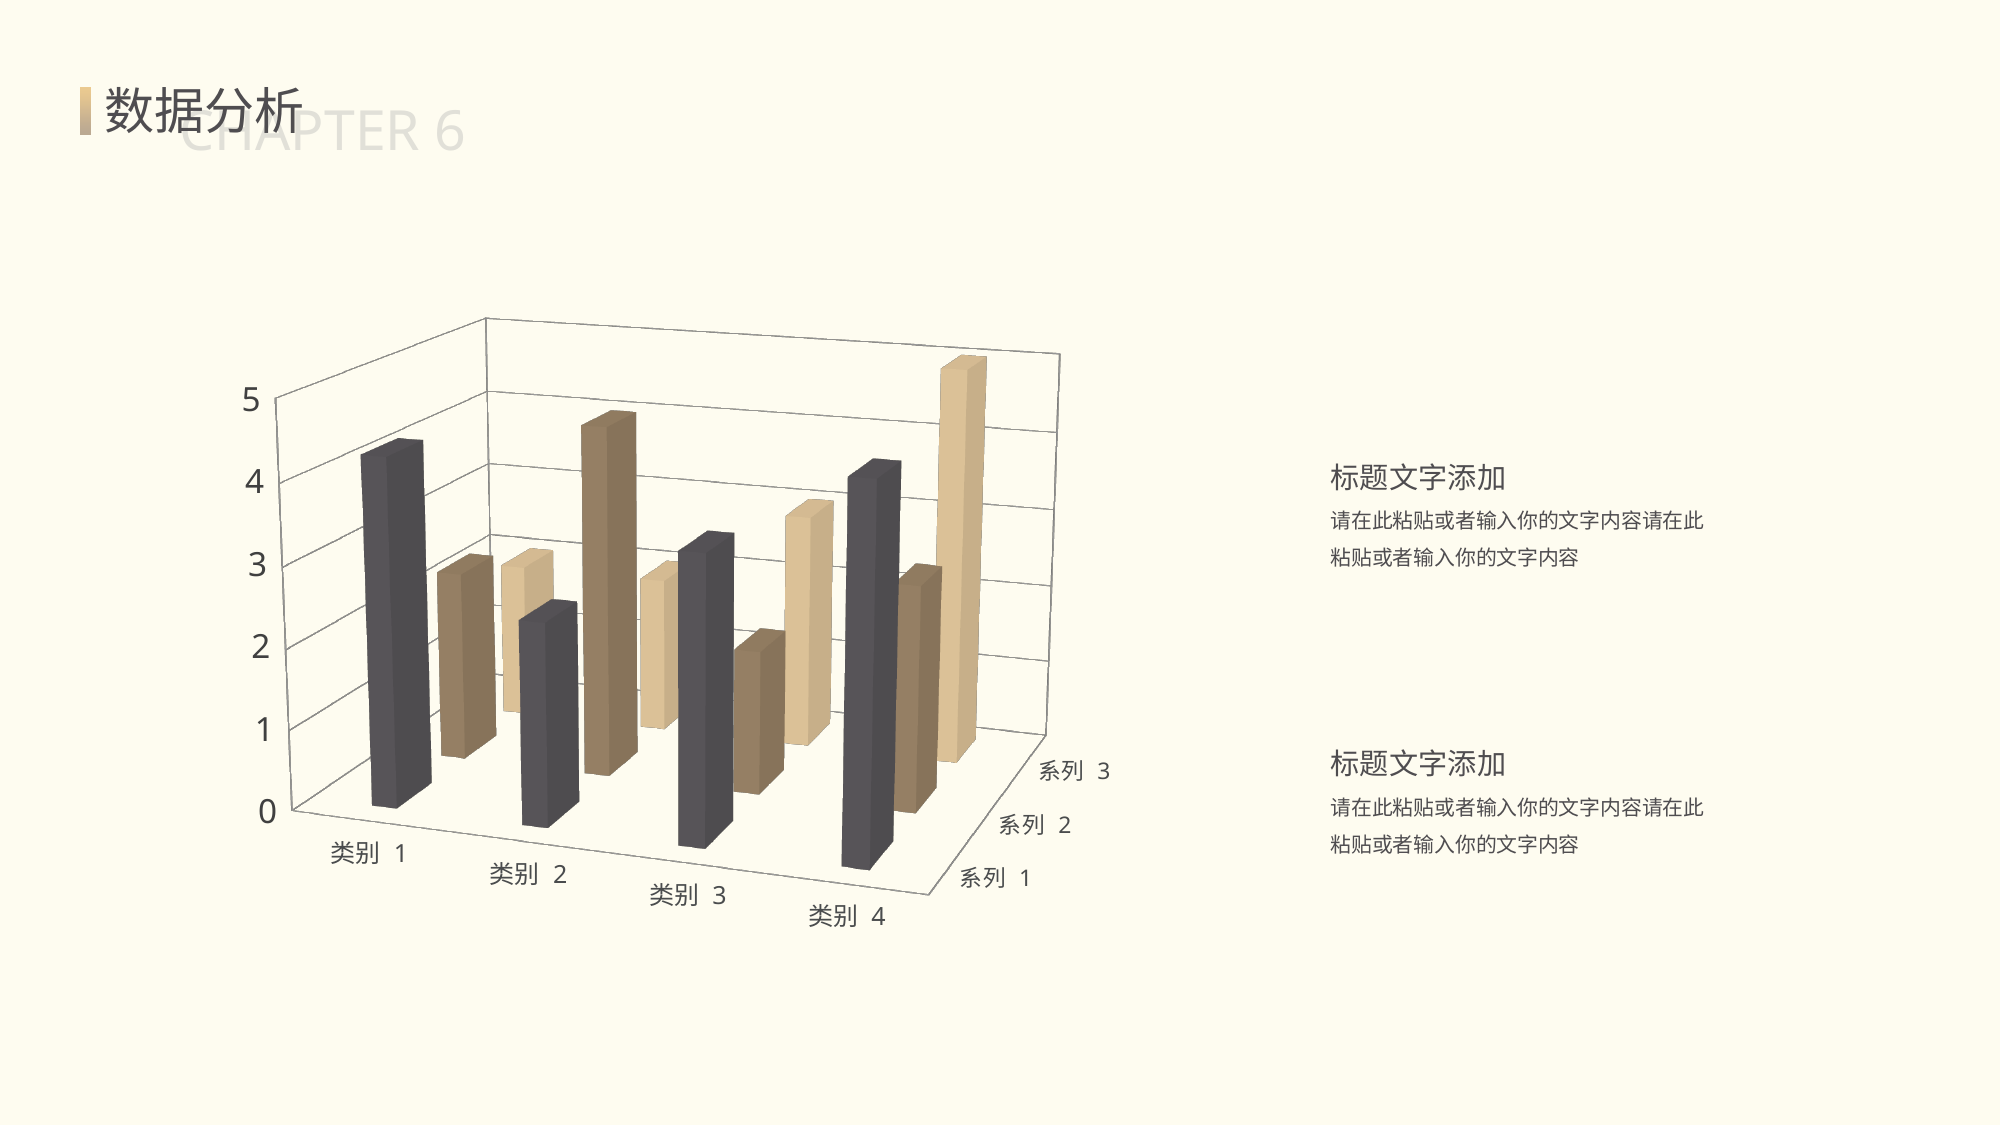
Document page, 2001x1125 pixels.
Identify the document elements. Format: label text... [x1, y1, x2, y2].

text_box 数据分析 [89, 72, 320, 147]
text_box 标题文字添加 [1315, 434, 1646, 487]
text_box 标题文字添加 [1315, 720, 1646, 774]
picture [80, 87, 91, 136]
text_box CHAPTER 6 [164, 87, 482, 170]
chart [195, 304, 1158, 947]
text_box 请在此粘贴或者输入你的文字内容请在此粘贴或者输入你的文字内容 [1315, 774, 1730, 867]
text_box 请在此粘贴或者输入你的文字内容请在此粘贴或者输入你的文字内容 [1315, 487, 1730, 580]
